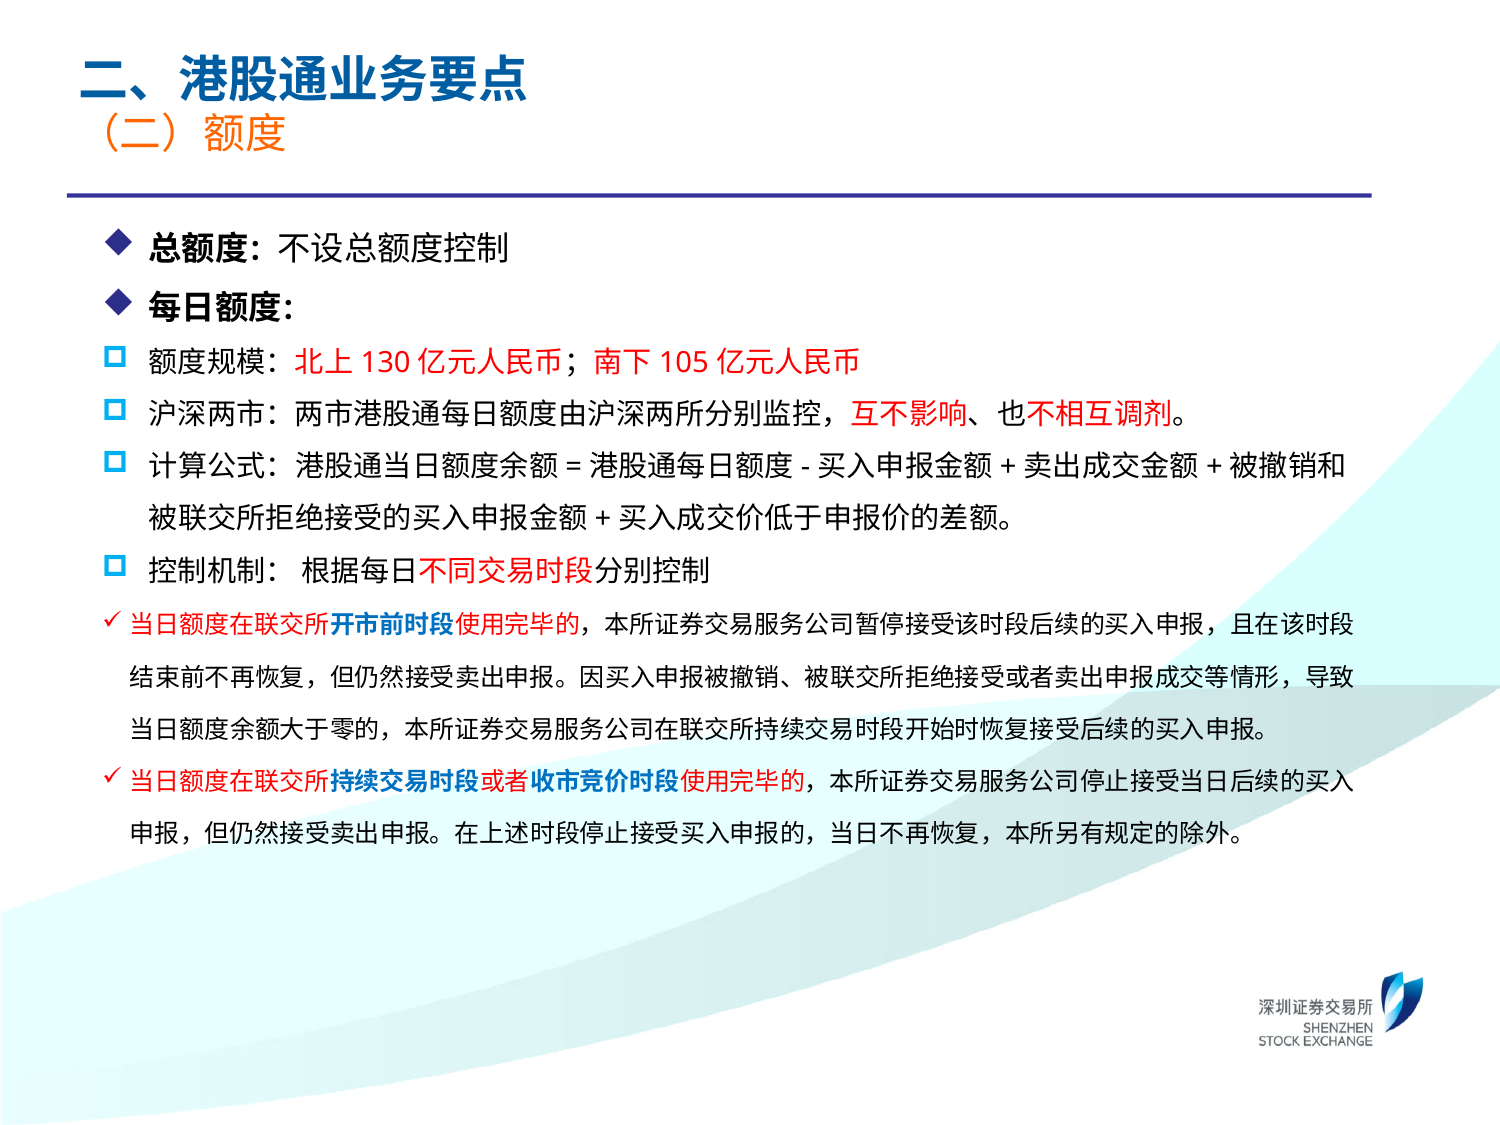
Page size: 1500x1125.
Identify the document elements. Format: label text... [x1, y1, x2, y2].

text_box 总额度：不设总额度控制 每日额度： 额度规模：北上130亿元人民币；南下105亿元人民币 沪深两市：两市港股通每日额度由沪深两所分别监控，互不影响、也不相互调剂。 计算公式：港股通当日额度余额=港股通每日额度-买入申报金额+卖出成交金额+被撤销和被联交所拒绝接受的买入申报金额+买入成交价低于申报价的差额。 控制机制： 根据每日不同交易时段分别控制 当日额度在联交所开市前时段使用完毕的，本所证券交易服务公司暂停接受该时段后续的买入申报，且在该时段结束前不再恢复，但仍然接受卖出申报。因买入申报被撤销、被联交所拒绝接受或者卖出申报成交等情形，导致当日额度余额大于零的，本所证券交易服务公司在联交所持续交易时段开始时恢复接受后续的买入申报。 当日额度在联交所持续交易时段或者收市竞价时段使用完毕的，本所证券交易服务公司停止接受当日后续的买入申报，但仍然接受卖出申报。在上述时段停止接受买入申报的，当日不再恢复，本所另有规定的除外。 [90, 201, 1384, 853]
text_box 二、港股通业务要点 （二）额度 [66, 41, 1142, 163]
picture [0, 0, 1500, 1125]
